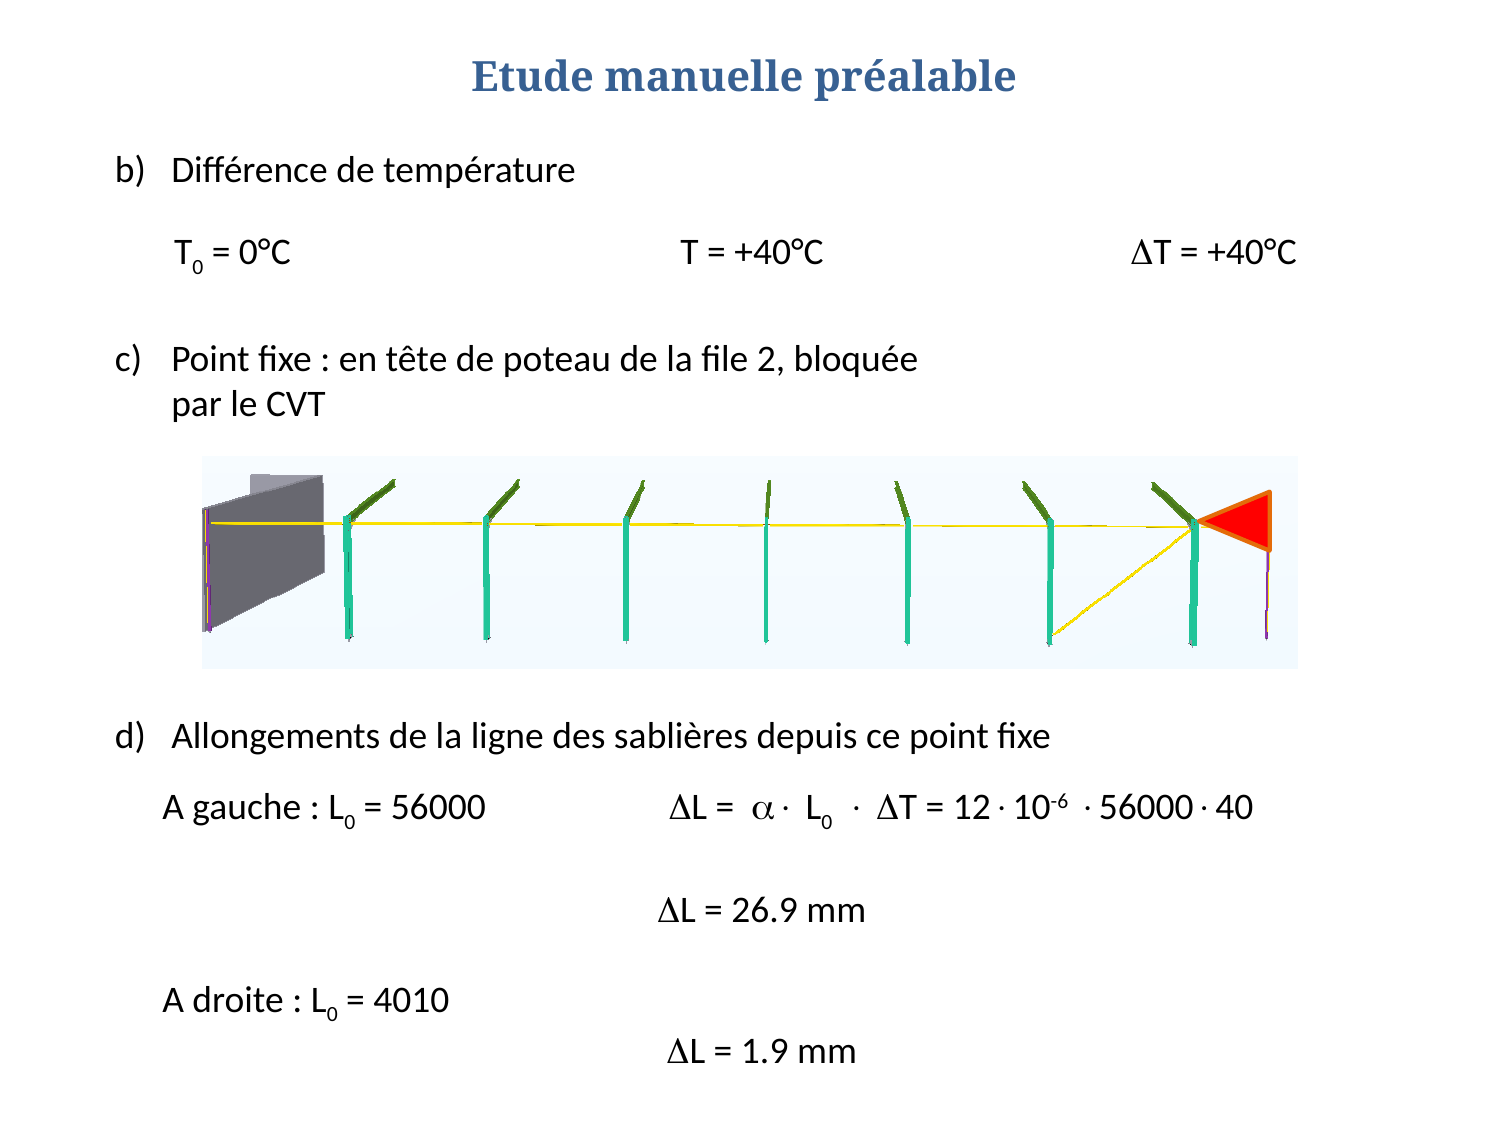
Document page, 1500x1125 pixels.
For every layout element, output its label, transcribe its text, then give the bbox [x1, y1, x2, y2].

text_box Allongements de la ligne des sablières depuis ce point fixe [100, 704, 1353, 764]
text_box Etude manuelle préalable [159, 42, 1329, 108]
text_box Différence de température [100, 137, 963, 197]
picture [202, 456, 1298, 669]
text_box T0 = 0°C T = +40°C T = +40°C [159, 219, 1329, 331]
text_box A gauche : L0 = 56000 L =  L0  T = 1210-6 5600040 L = 26.9 mm A droite : L0 = 4010 L = 1.9 mm [147, 775, 1376, 1079]
text_box Point fixe : en tête de poteau de la file 2, bloquée par le CVT [100, 326, 963, 431]
